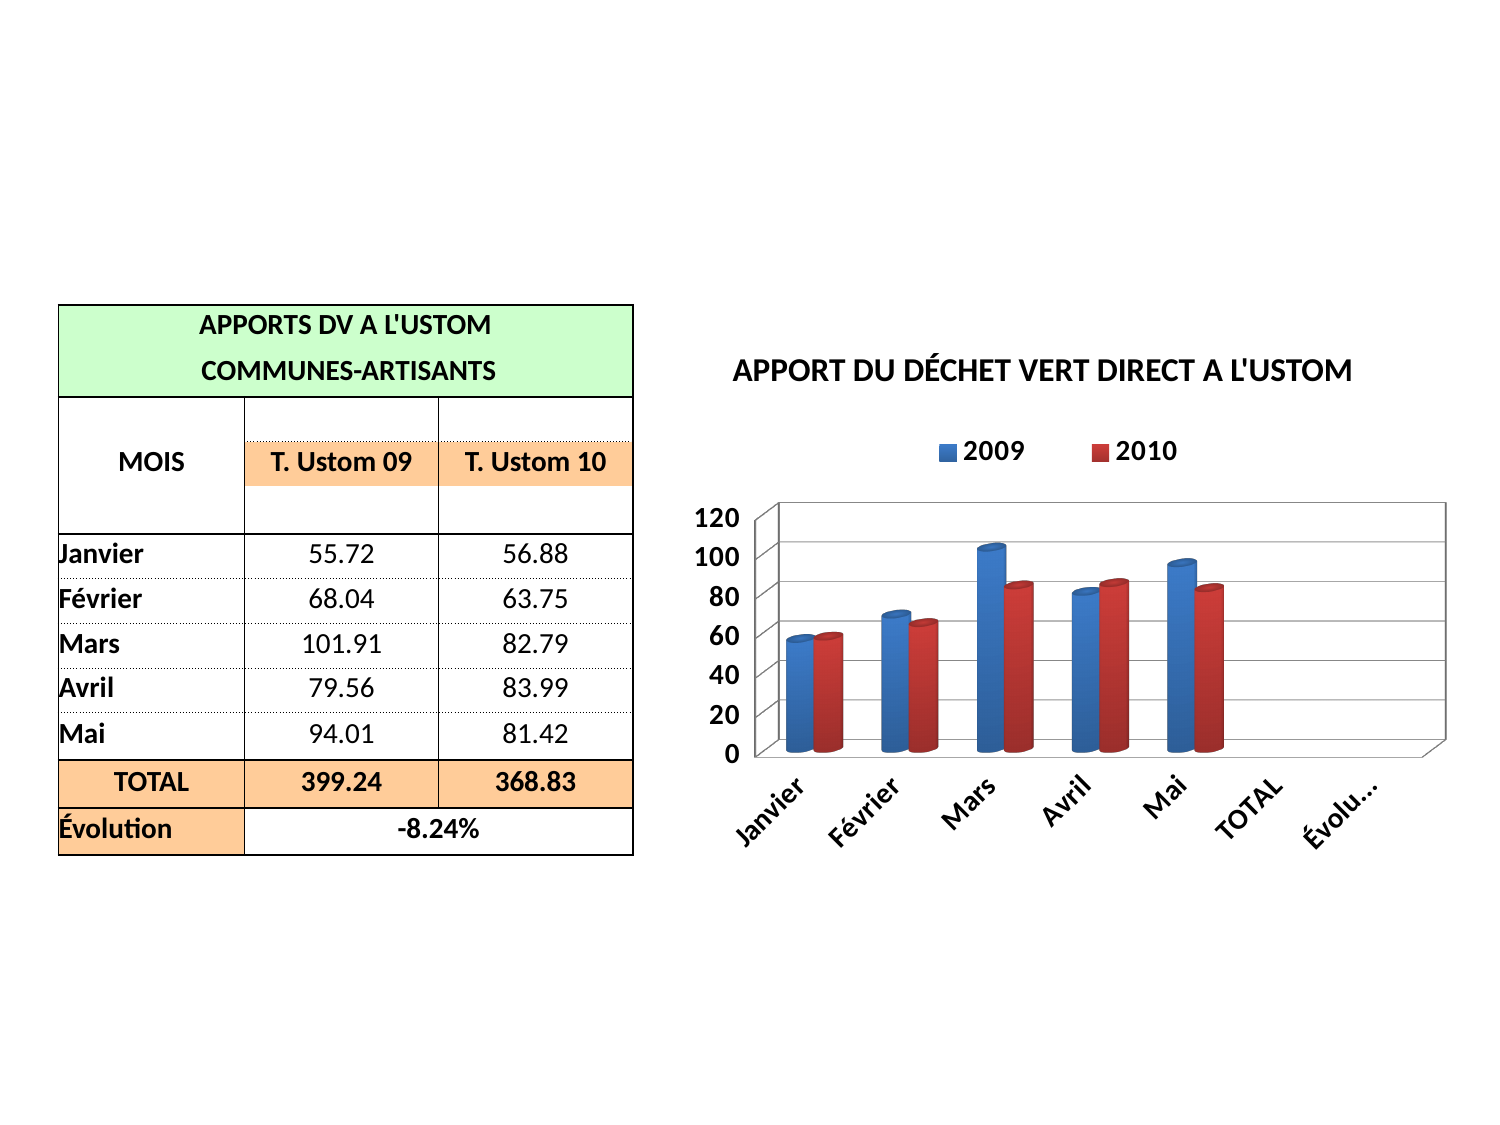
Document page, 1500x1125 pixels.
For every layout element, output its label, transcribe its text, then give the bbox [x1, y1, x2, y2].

table_cell 82.79 [439, 623, 632, 668]
table_cell T. Ustom 10 [439, 442, 632, 486]
table_cell MOIS [59, 442, 244, 486]
table_cell 399.24 [245, 761, 438, 807]
table_cell -8.24% [245, 809, 632, 854]
table_cell Mars [59, 623, 244, 668]
table_cell Mai [59, 713, 244, 759]
table_cell [245, 486, 438, 533]
chart [644, 339, 1466, 868]
table_cell [439, 398, 632, 442]
table_cell Février [59, 579, 244, 623]
table_cell 68.04 [245, 579, 438, 623]
table_cell 94.01 [245, 713, 438, 759]
table_cell 79.56 [245, 668, 438, 713]
table_cell 83.99 [439, 668, 632, 713]
table_cell Avril [59, 668, 244, 713]
table_cell COMMUNES-ARTISANTS [59, 349, 632, 396]
table_cell [59, 398, 244, 442]
table_cell Évolution [59, 809, 244, 854]
table_header APPORTS DV A L'USTOM [59, 306, 632, 349]
table_cell TOTAL [59, 761, 244, 807]
table_cell 101.91 [245, 623, 438, 668]
table_cell [245, 398, 438, 442]
table_cell Janvier [59, 535, 244, 579]
table_cell T. Ustom 09 [245, 442, 438, 486]
table_cell 56.88 [439, 535, 632, 579]
table_cell 63.75 [439, 579, 632, 623]
table_cell 81.42 [439, 713, 632, 759]
table_cell 368.83 [439, 761, 632, 807]
table_cell [439, 486, 632, 533]
table_cell 55.72 [245, 535, 438, 579]
table_cell [59, 486, 244, 533]
